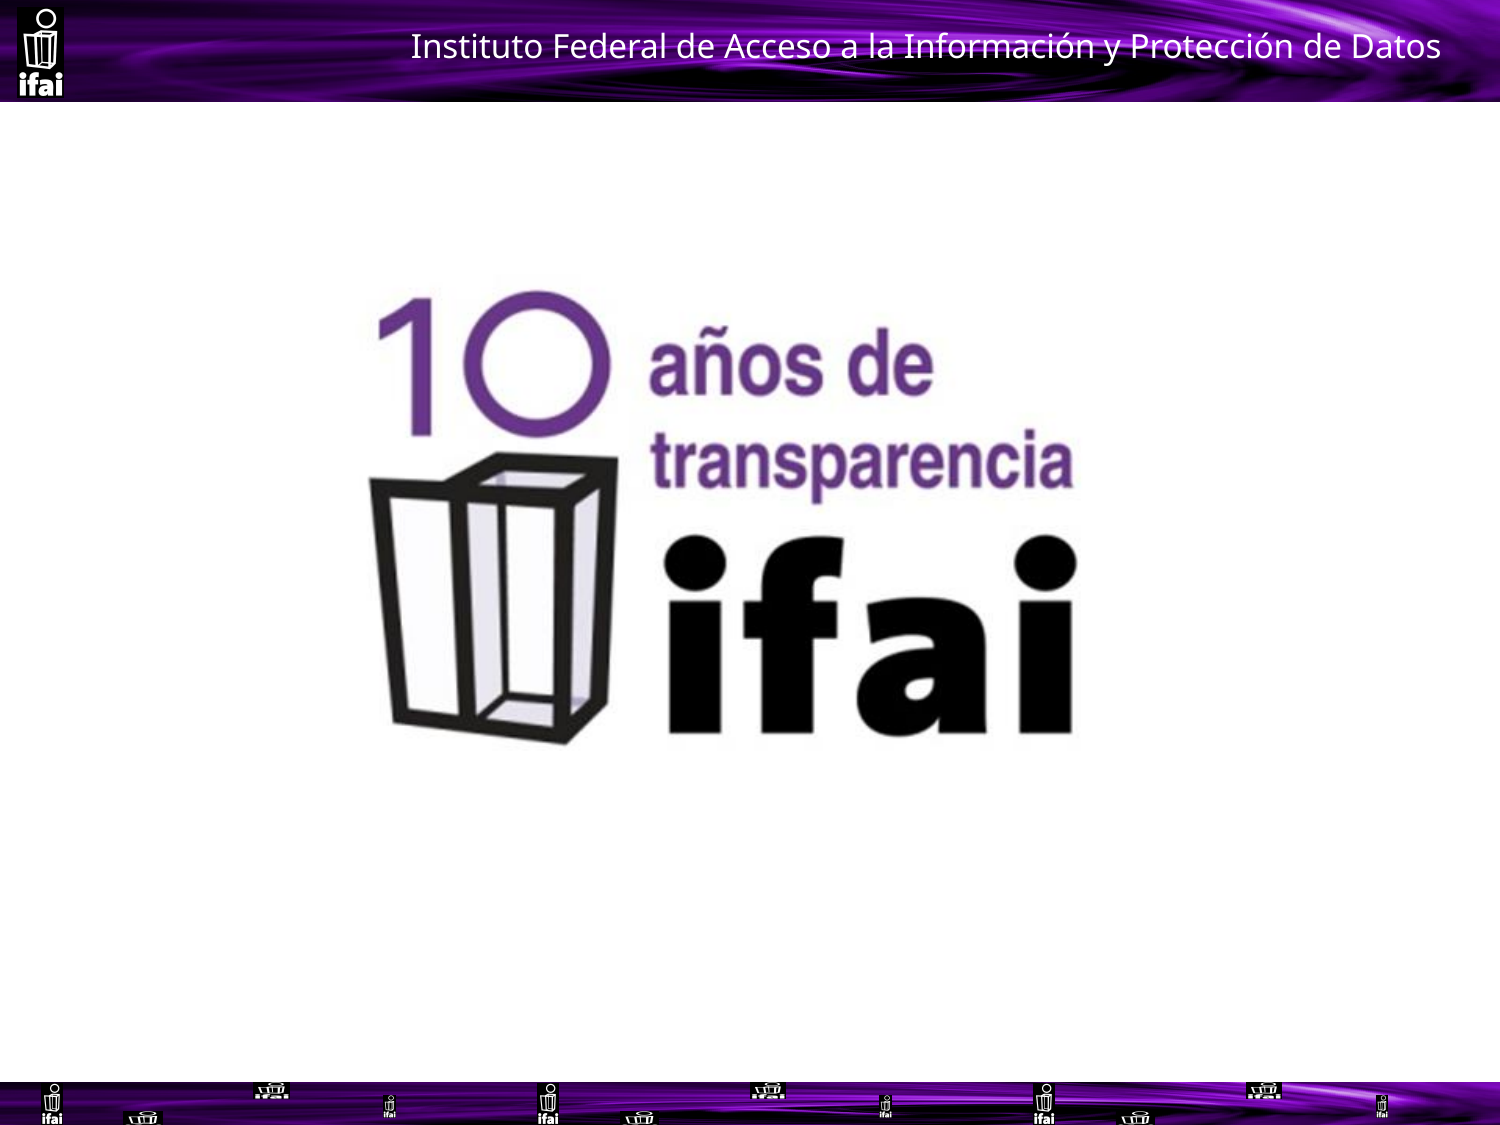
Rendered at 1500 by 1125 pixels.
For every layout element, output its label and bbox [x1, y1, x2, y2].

picture [0, 0, 1500, 102]
picture [355, 262, 1145, 862]
picture [0, 1082, 1500, 1125]
